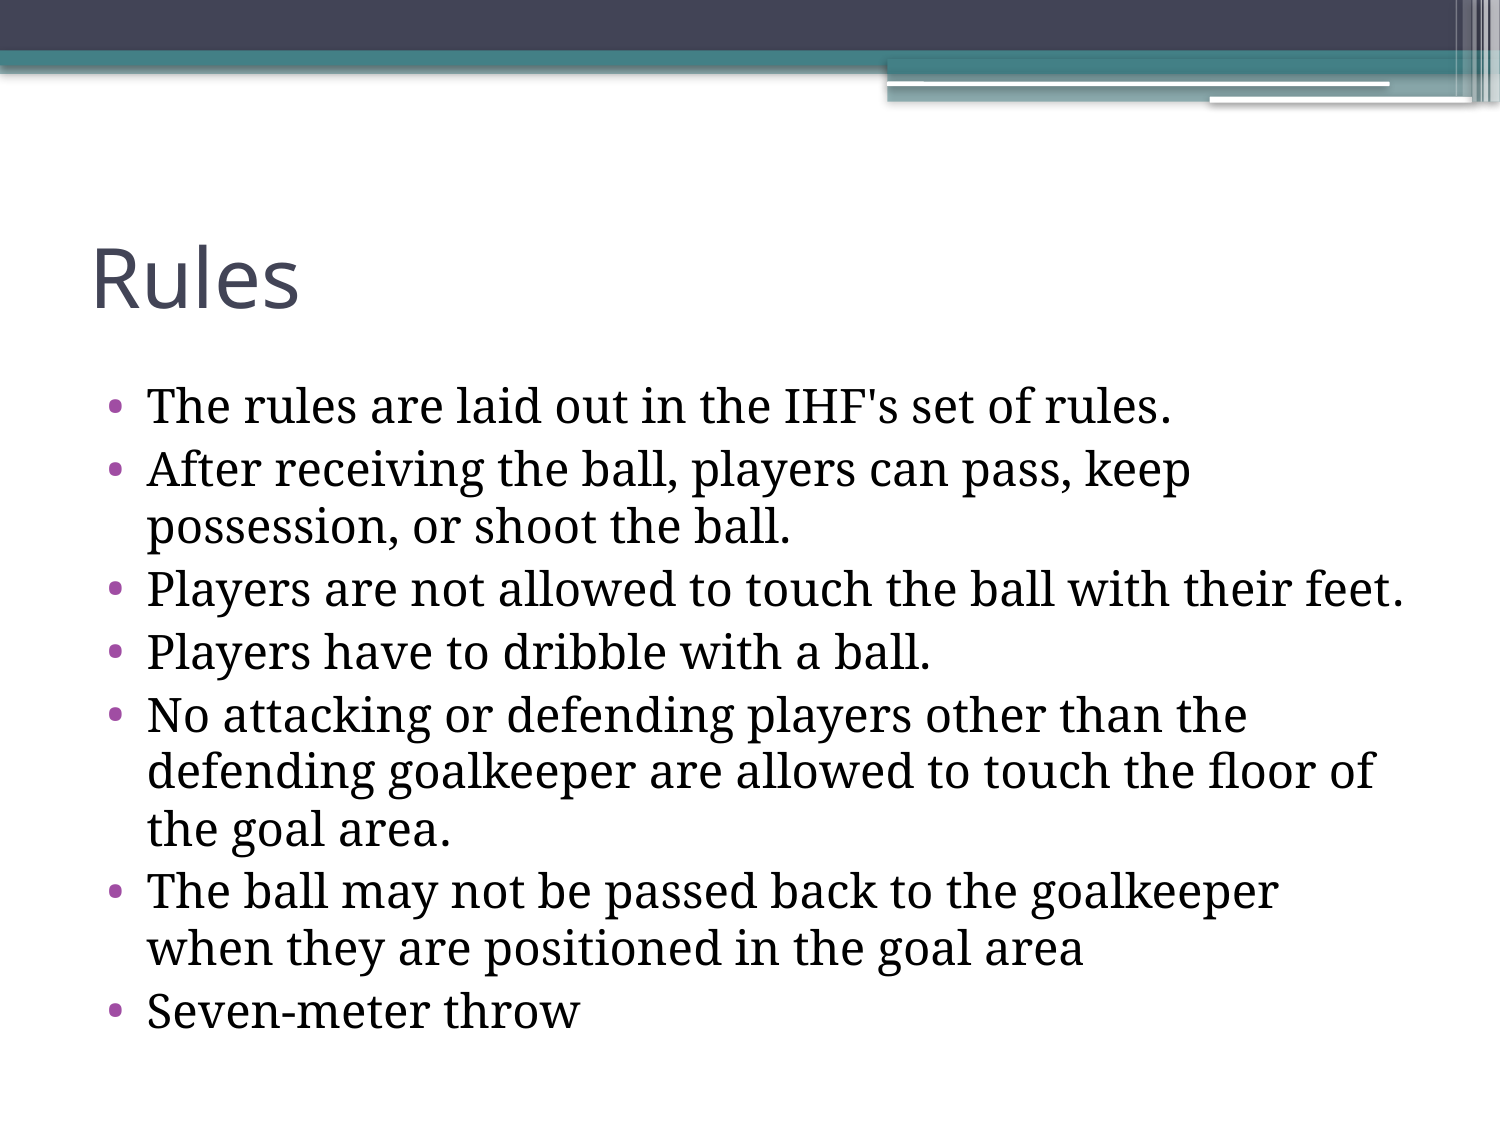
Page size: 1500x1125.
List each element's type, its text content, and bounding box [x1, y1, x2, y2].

list The rules are laid out in the IHF's set of rules. After receiving the ball, players can pass, keep possession, or shoot the ball. Players are not allowed to touch the ball with their feet. Players have to dribble with a ball. No attacking or defending players other than the defending goalkeeper are allowed to touch the floor of the goal area. The ball may not be passed back to the goalkeeper when they are positioned in the goal area Seven-meter throw [75, 368, 1425, 1079]
title Rules [75, 187, 1425, 363]
